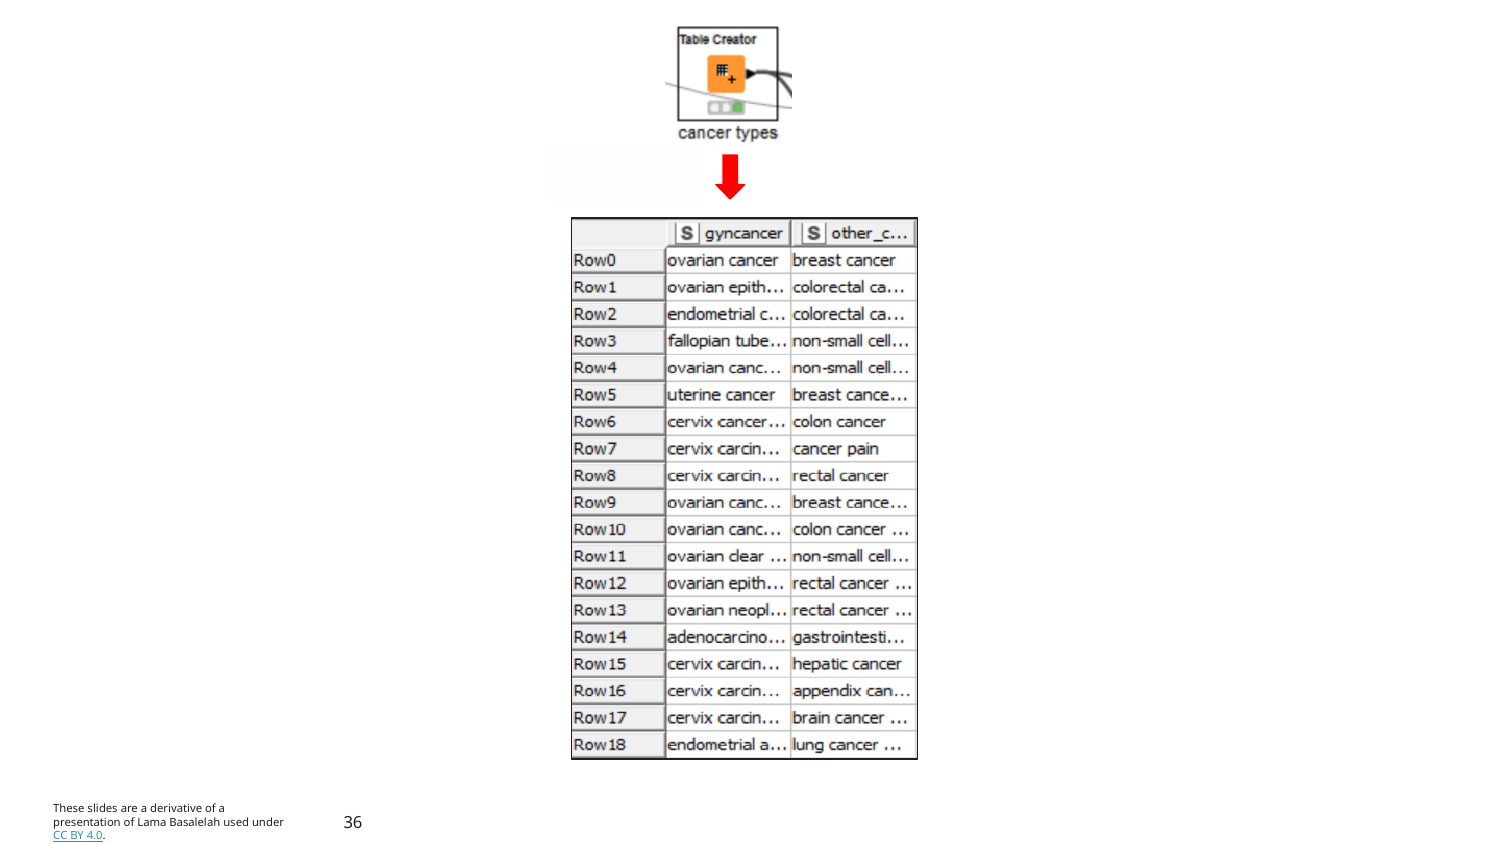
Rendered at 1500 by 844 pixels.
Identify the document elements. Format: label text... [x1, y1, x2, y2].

slide_number 36 [305, 804, 401, 843]
picture [551, 0, 917, 759]
text_box [715, 170, 745, 199]
